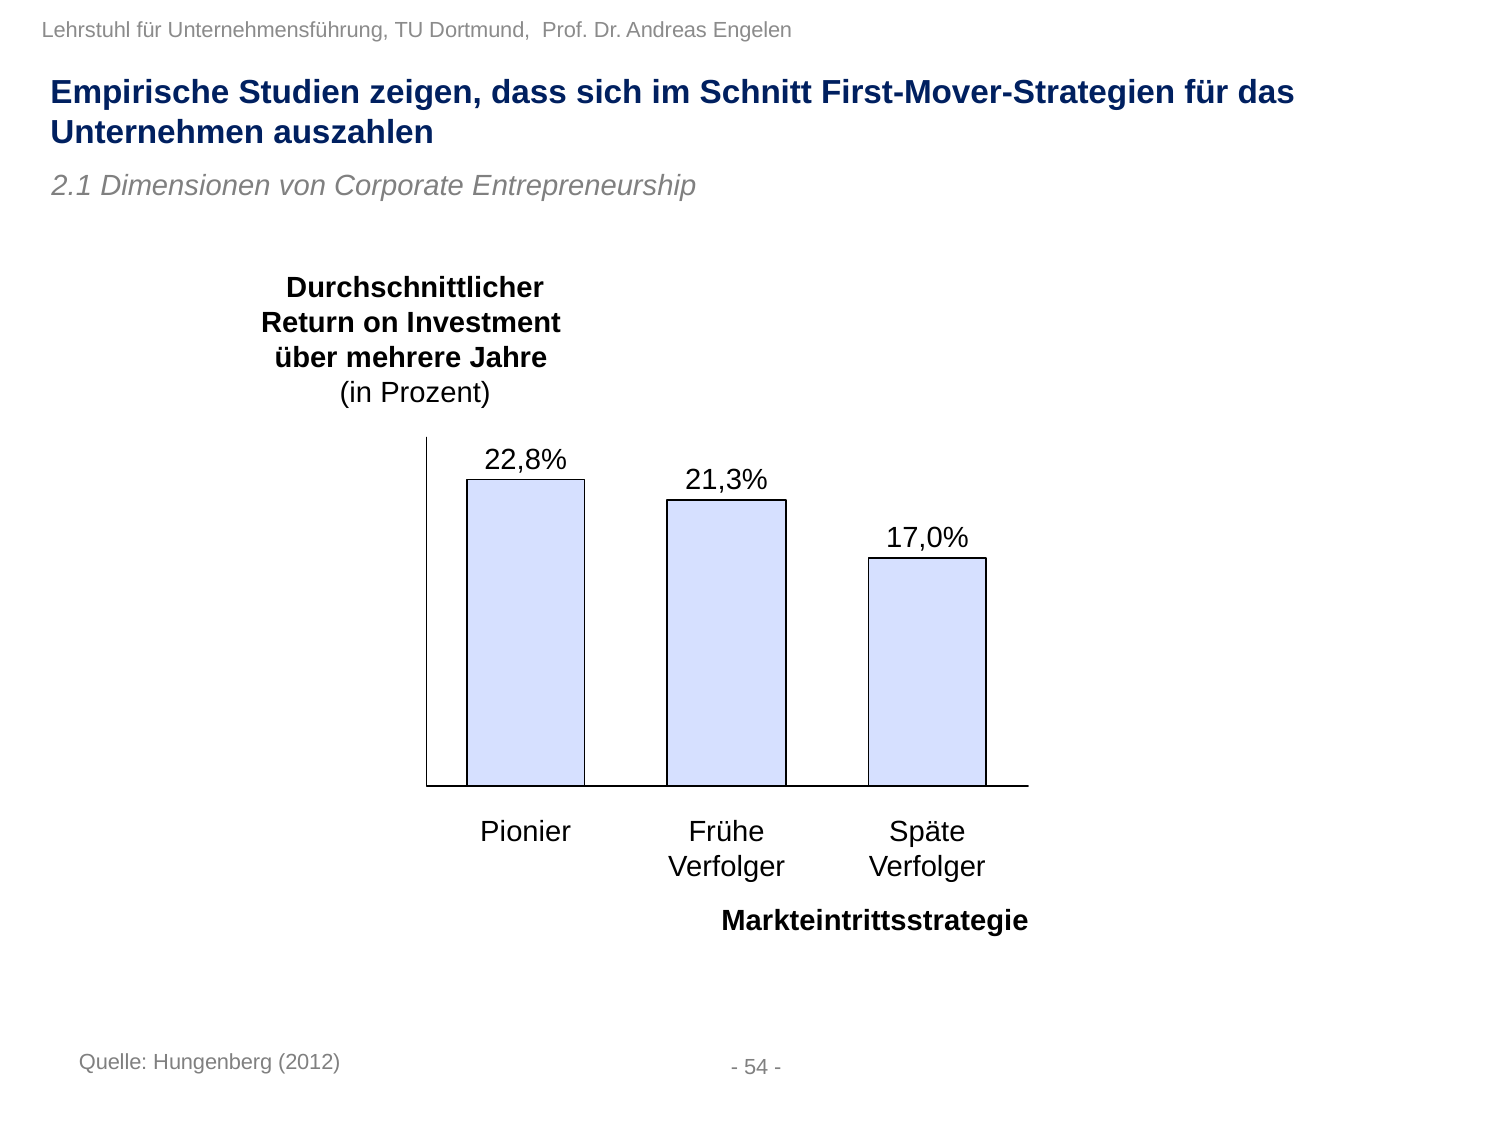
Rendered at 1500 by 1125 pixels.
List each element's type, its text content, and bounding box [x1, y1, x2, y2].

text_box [405, 418, 1046, 802]
text_box Quelle: Hungenberg (2012) [64, 1039, 357, 1081]
text_box Späte Verfolger [868, 812, 987, 883]
text_box - 54 - [599, 1045, 913, 1087]
text_box 2.1 Dimensionen von Corporate Entrepreneurship [36, 159, 713, 209]
text_box Markteintrittsstrategie [723, 905, 1029, 937]
text_box Empirische Studien zeigen, dass sich im Schnitt First-Mover-Strategien für das Unternehmen auszahlen [35, 63, 1433, 158]
text_box Pionier [479, 812, 573, 848]
text_box Durchschnittlicher Return on Investment über mehrere Jahre (in Prozent) [190, 261, 641, 416]
text_box Frühe Verfolger [667, 812, 786, 883]
